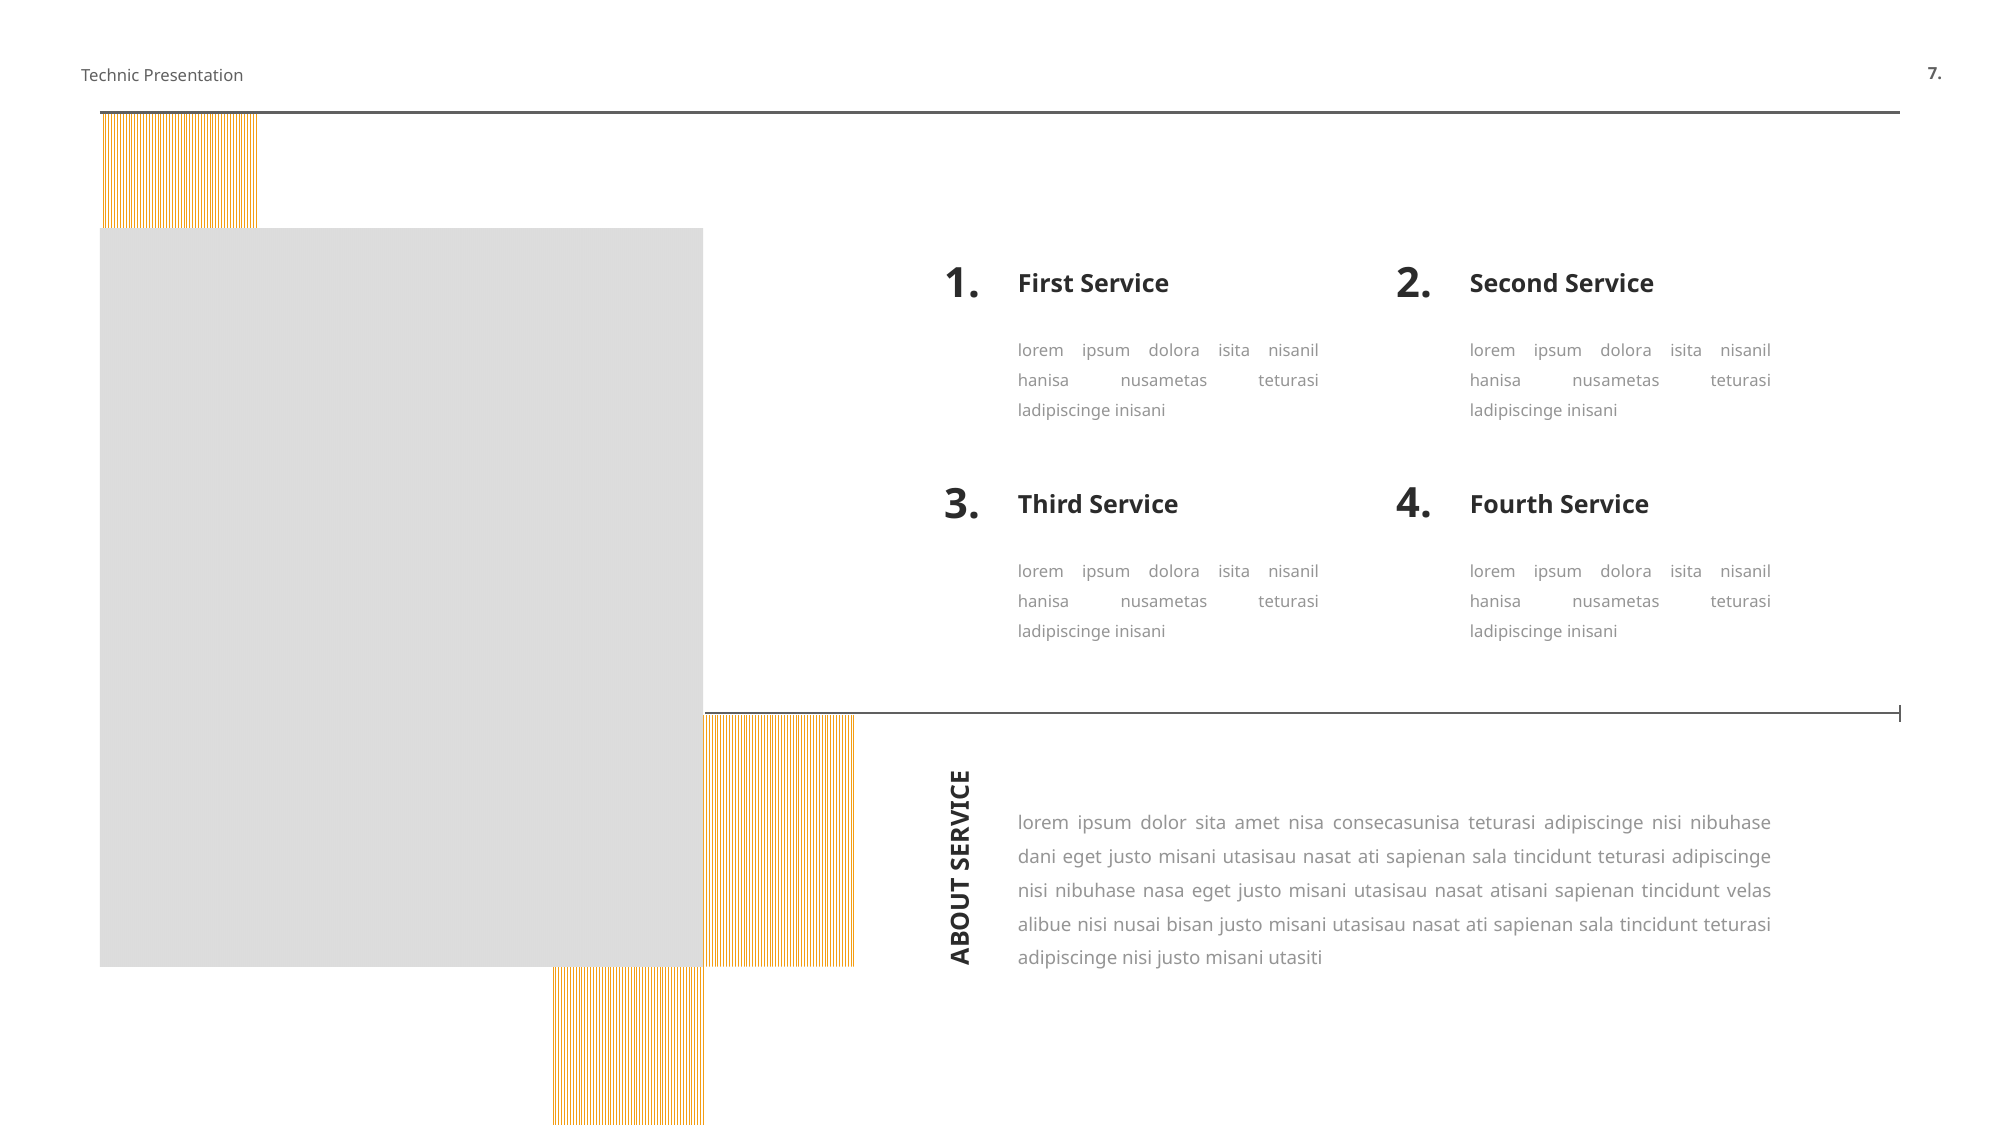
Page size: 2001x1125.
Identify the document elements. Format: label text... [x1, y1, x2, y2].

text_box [704, 704, 1900, 722]
picture [99, 228, 704, 967]
text_box 7. [1836, 55, 1958, 94]
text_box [899, 247, 1786, 617]
text_box lorem ipsum dolor sita amet nisa consecasunisa teturasi adipiscinge nisi nibuhase dani eget justo misani utasisau nasat ati sapienan sala tincidunt teturasi adipiscinge nisi nibuhase nasa eget justo misani utasisau nasat atisani sapienan tincidunt velas alibue nisi nusai bisan justo misani utasisau nasat ati sapienan sala tincidunt teturasi adipiscinge nisi justo misani utasiti [1003, 792, 1786, 976]
text_box Technic Presentation [66, 57, 259, 92]
text_box ABOUT SERVICE [936, 722, 982, 980]
